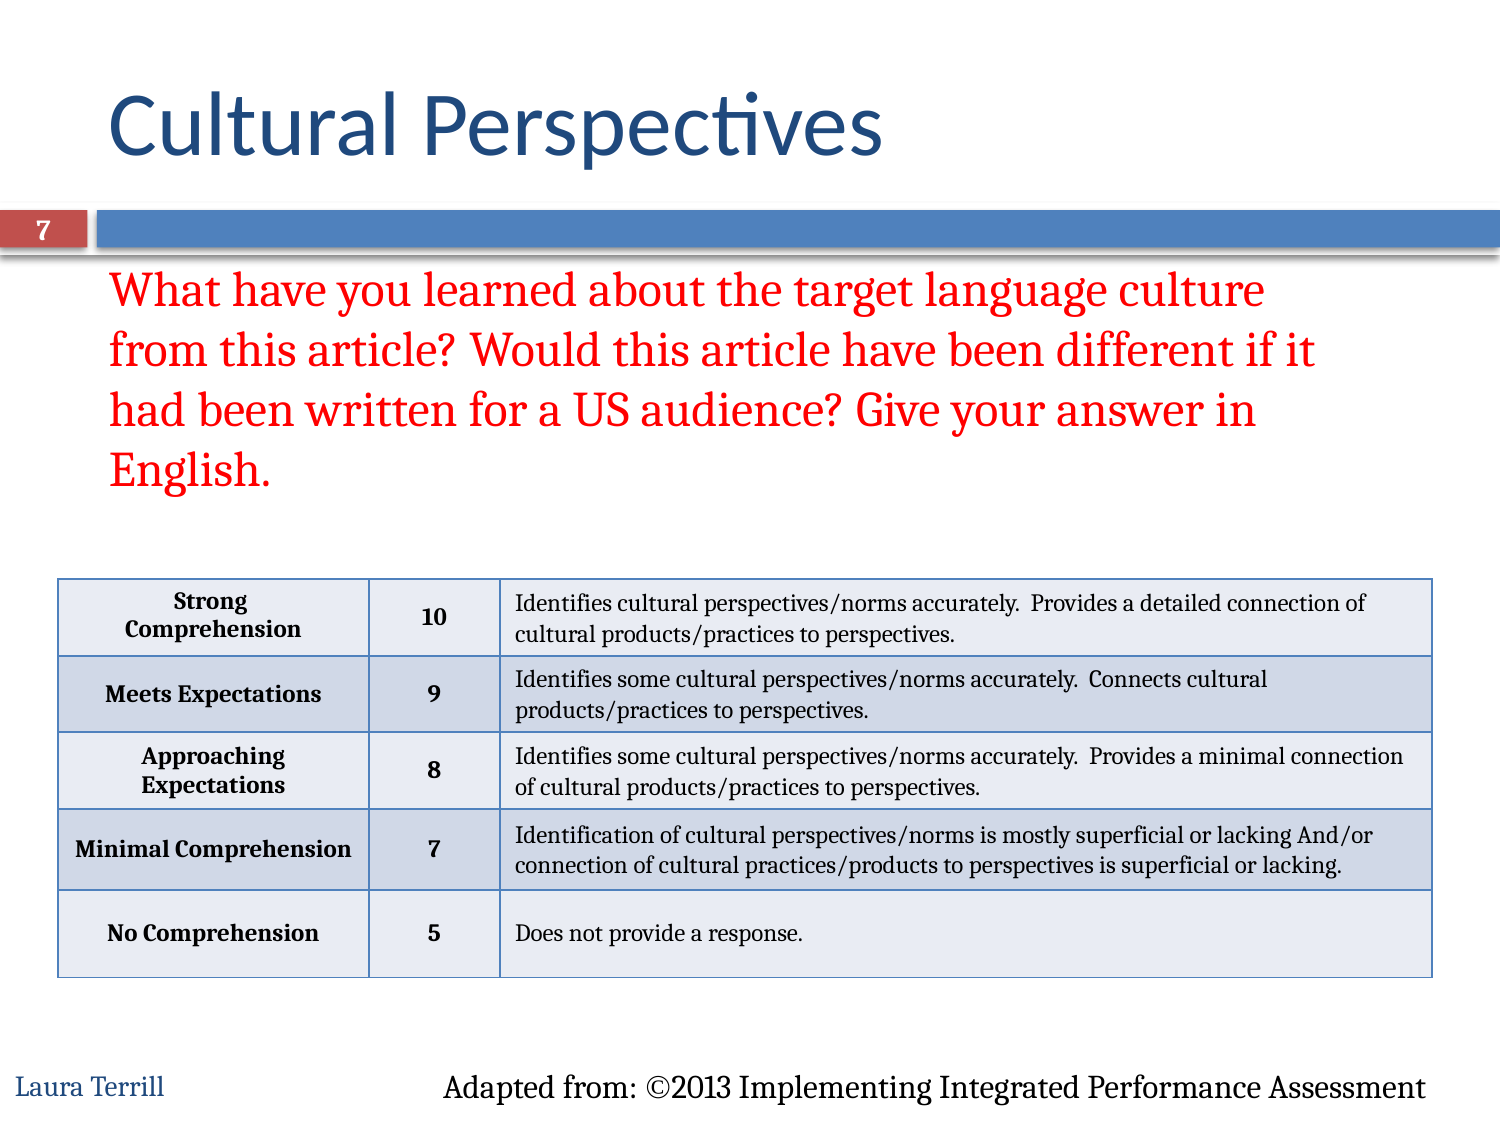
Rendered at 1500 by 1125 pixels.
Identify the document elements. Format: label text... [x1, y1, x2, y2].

table_cell 8 [370, 733, 499, 808]
table_cell Approaching Expectations [59, 733, 368, 808]
table_cell Does not provide a response. [501, 891, 1431, 977]
table_cell Identification of cultural perspectives/norms is mostly superficial or lacking And/or connection of cultural practices/products to perspectives is superficial or lacking. [501, 810, 1431, 889]
table_cell 7 [370, 810, 499, 889]
table_header Identifies cultural perspectives/norms accurately. Provides a detailed connection of cultural products/practices to perspectives. [501, 580, 1431, 655]
table_cell Meets Expectations [59, 657, 368, 731]
table_header Strong Comprehension [59, 580, 368, 655]
table_header 10 [370, 580, 499, 655]
table_cell 5 [370, 891, 499, 977]
footer Laura Terrill [0, 1054, 890, 1115]
text_box Adapted from: 2013 Implementing Integrated Performance Assessment [890, 1057, 1450, 1113]
slide_number 7 [0, 208, 88, 249]
table_cell 9 [370, 657, 499, 731]
table_cell Identifies some cultural perspectives/norms accurately. Connects cultural products/practices to perspectives. [501, 657, 1431, 731]
table_cell Minimal Comprehension [59, 810, 368, 889]
table_cell No Comprehension [59, 891, 368, 977]
list What have you learned about the target language culture from this article? Would this article have been different if it had been written for a US audience? Give your answer in English. [94, 248, 1361, 578]
table_cell Identifies some cultural perspectives/norms accurately. Provides a minimal connection of cultural products/practices to perspectives. [501, 733, 1431, 808]
title Cultural Perspectives [94, 37, 1432, 200]
